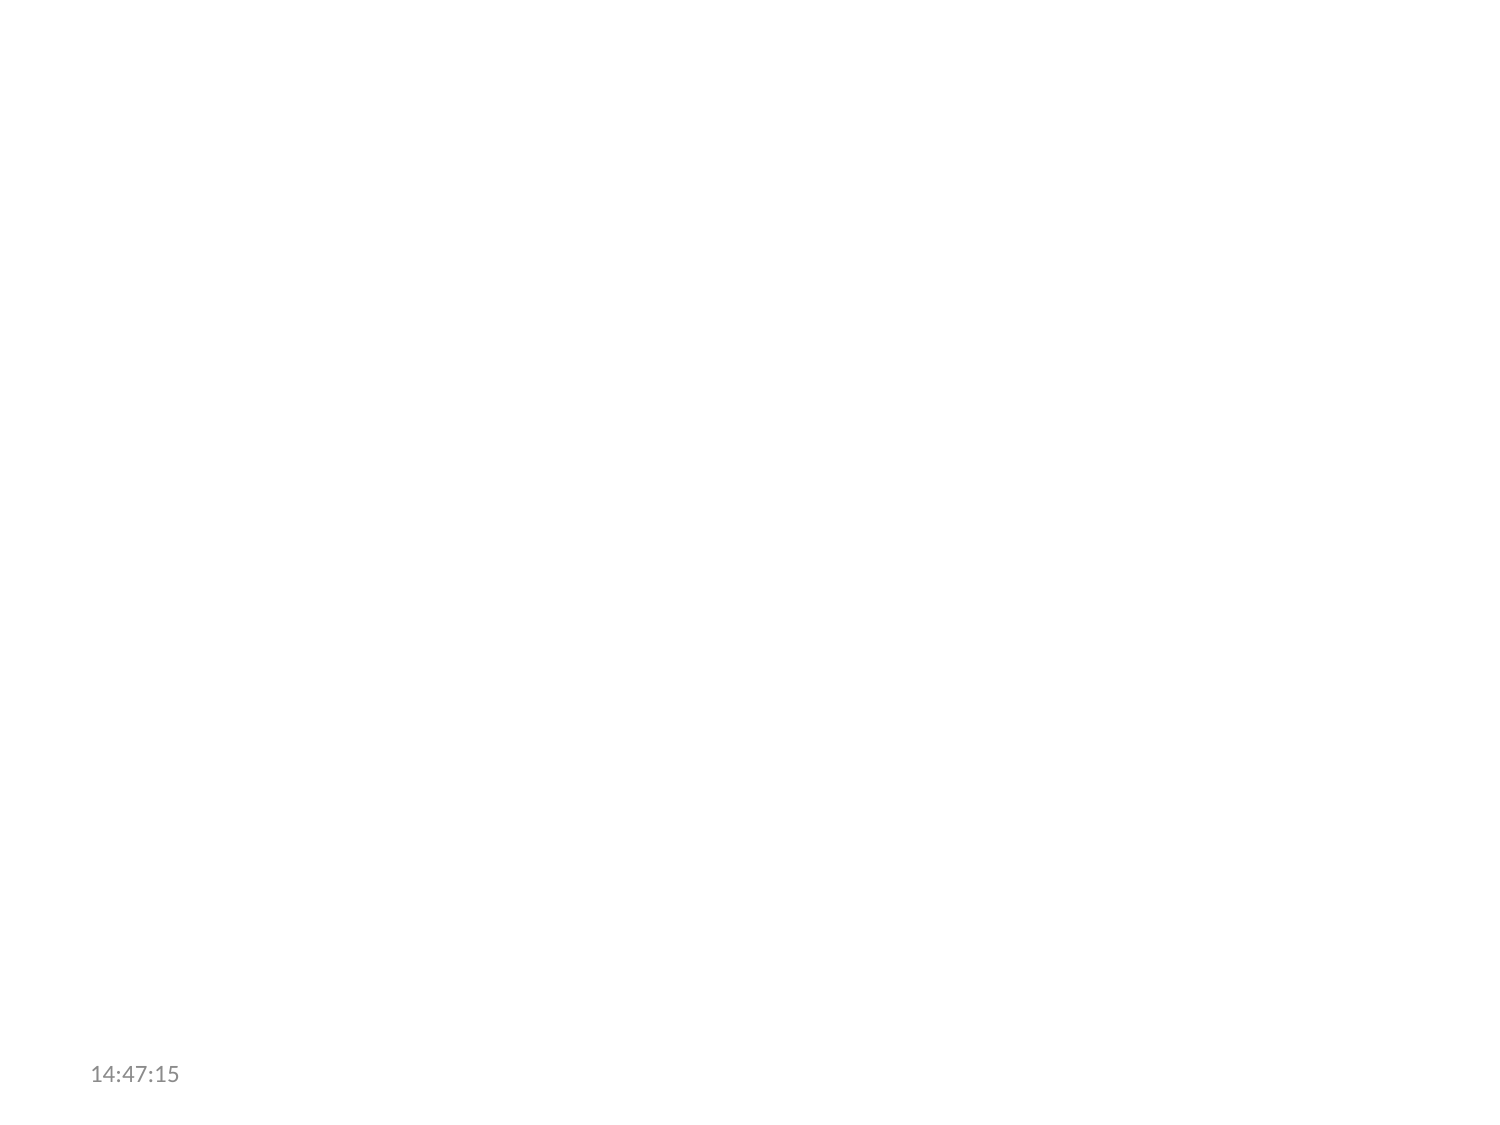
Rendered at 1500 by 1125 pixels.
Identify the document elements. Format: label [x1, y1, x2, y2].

slide_number [75, 1042, 425, 1103]
